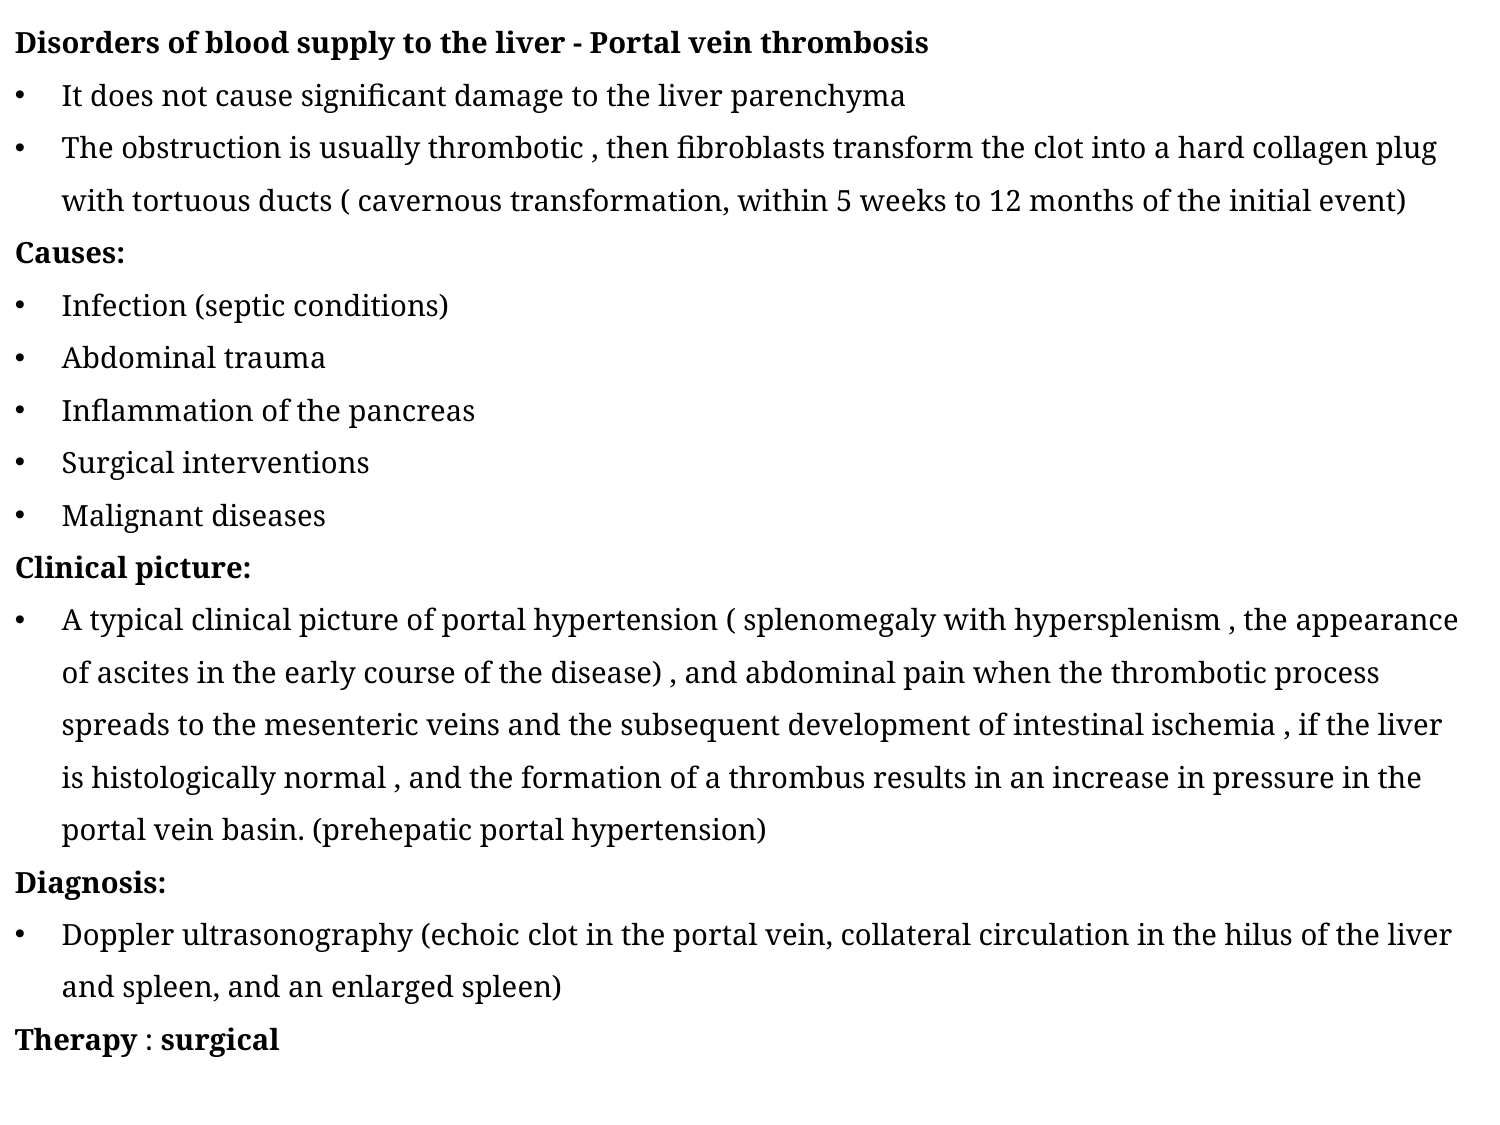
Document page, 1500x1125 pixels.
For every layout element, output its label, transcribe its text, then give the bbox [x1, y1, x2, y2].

text_box Disorders of blood supply to the liver - Portal vein thrombosis It does not cause significant damage to the liver parenchyma The obstruction is usually thrombotic , then fibroblasts transform the clot into a hard collagen plug with tortuous ducts ( cavernous transformation, within 5 weeks to 12 months of the initial event) Causes: Infection (septic conditions) Abdominal trauma Inflammation of the pancreas Surgical interventions Malignant diseases Clinical picture: A typical clinical picture of portal hypertension ( splenomegaly with hypersplenism , the appearance of ascites in the early course of the disease) , and abdominal pain when the thrombotic process spreads to the mesenteric veins and the subsequent development of intestinal ischemia , if the liver is histologically normal , and the formation of a thrombus results in an increase in pressure in the portal vein basin. (prehepatic portal hypertension) Diagnosis: Doppler ultrasonography (echoic clot in the portal vein, collateral circulation in the hilus of the liver and spleen, and an enlarged spleen) Therapy : surgical [0, 0, 1488, 1125]
